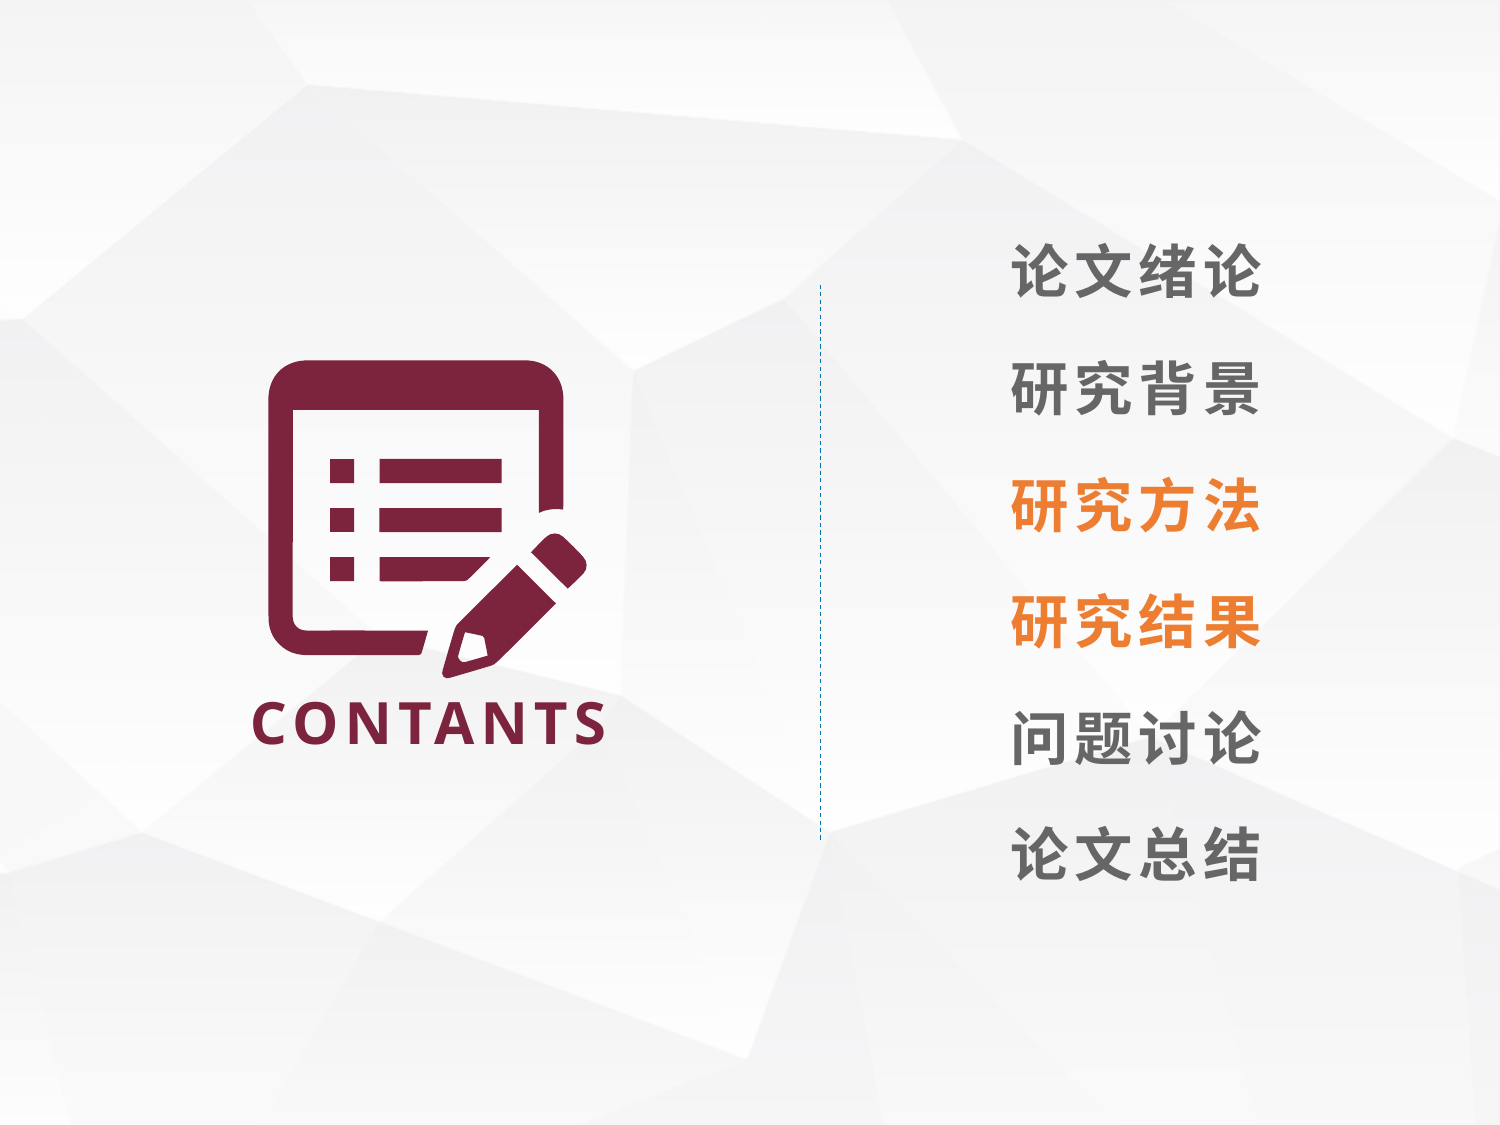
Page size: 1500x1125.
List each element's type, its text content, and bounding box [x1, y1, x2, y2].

text_box 研究方法 [995, 461, 1290, 547]
text_box CONTANTS [210, 678, 647, 764]
text_box 研究背景 [995, 344, 1290, 430]
text_box 论文绪论 [995, 228, 1290, 313]
text_box 研究结果 [995, 577, 1290, 663]
picture [0, 0, 1500, 1125]
text_box 论文总结 [995, 810, 1290, 896]
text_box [268, 360, 588, 679]
text_box 问题讨论 [995, 694, 1290, 780]
